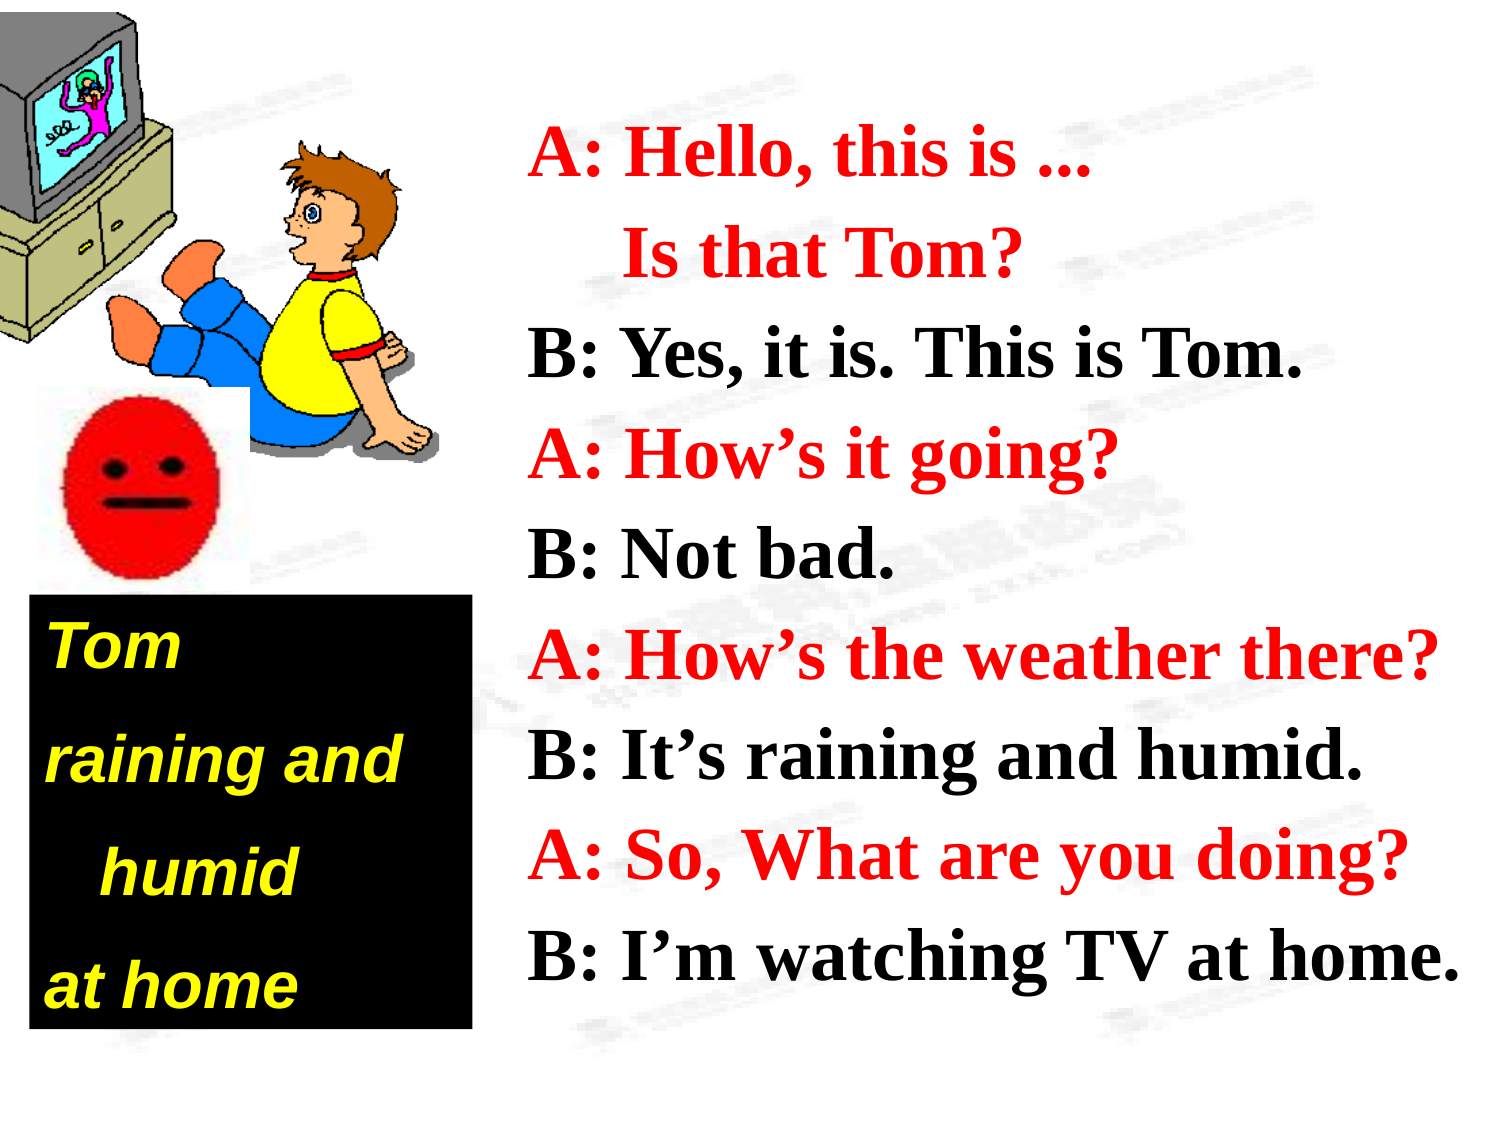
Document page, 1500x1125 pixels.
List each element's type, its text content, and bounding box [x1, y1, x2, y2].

text_box A: Hello, this is ... Is that Tom? B: Yes, it is. This is Tom. A: How’s it going? B: Not bad. A: How’s the weather there? B: It’s raining and humid. A: So, What are you doing? B: I’m watching TV at home. [512, 119, 1500, 1001]
text_box Tom raining and humid at home [29, 594, 473, 1030]
picture [0, 0, 1500, 1125]
